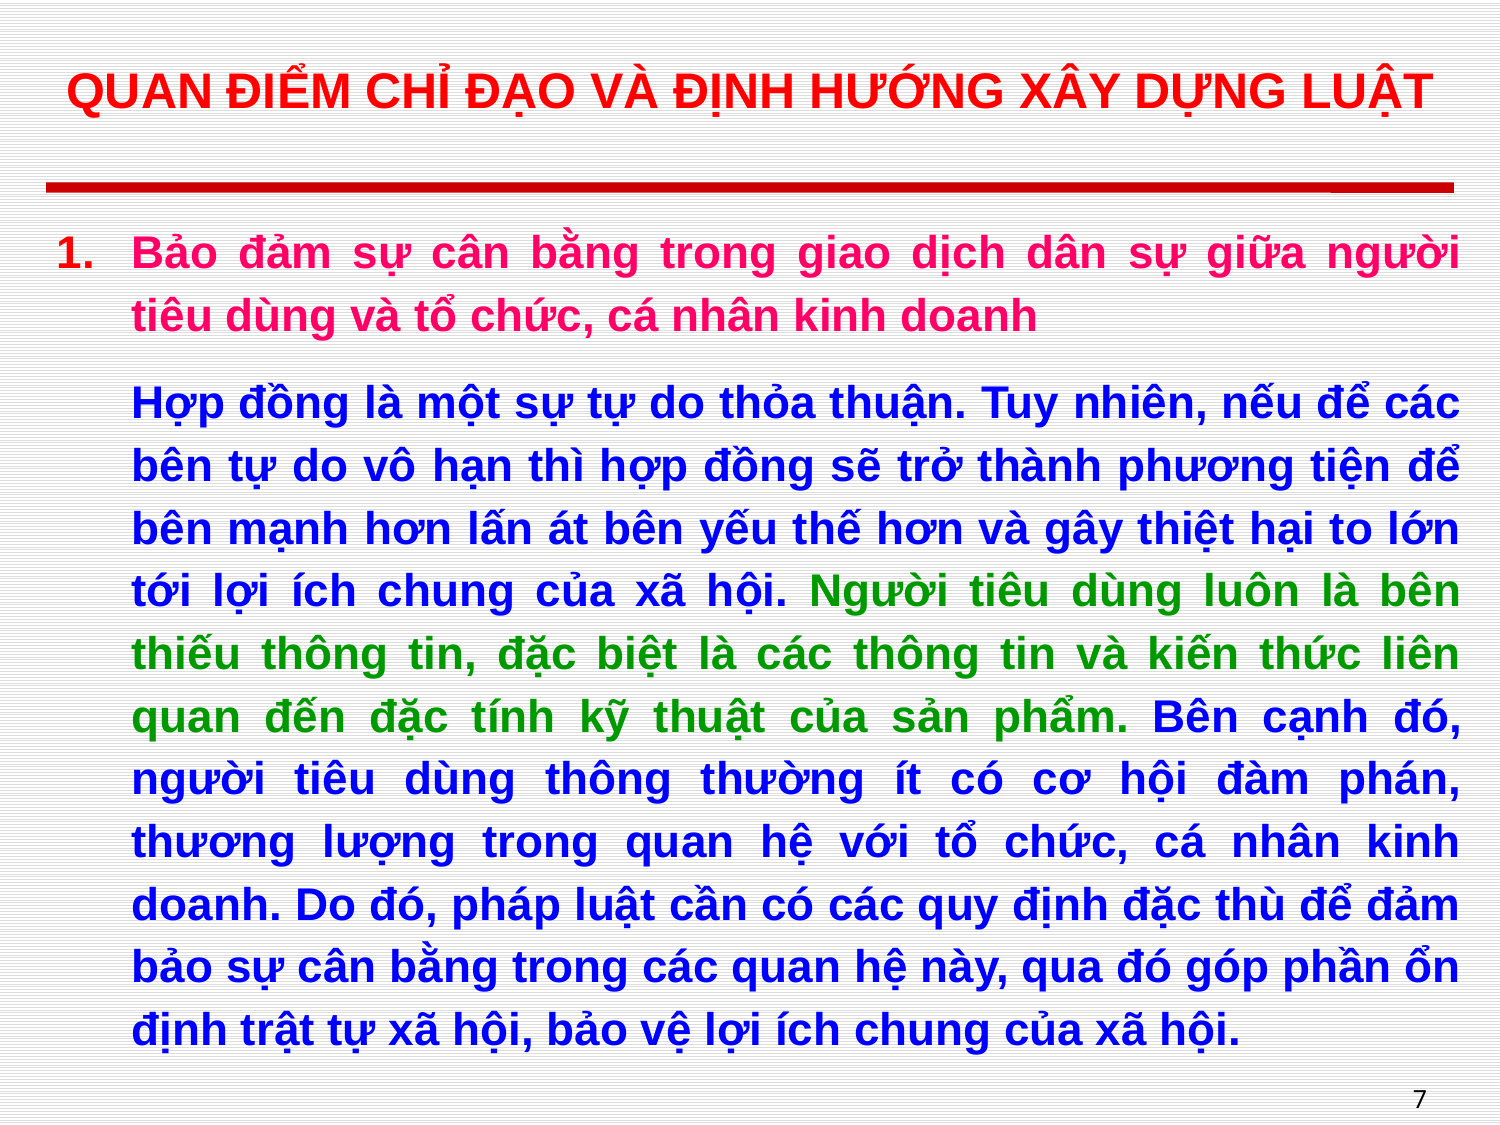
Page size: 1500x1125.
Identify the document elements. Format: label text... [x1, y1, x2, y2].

text_box Bảo đảm sự cân bằng trong giao dịch dân sự giữa người tiêu dùng và tổ chức, cá nhân kinh doanh Hợp đồng là một sự tự do thỏa thuận. Tuy nhiên, nếu để các bên tự do vô hạn thì hợp đồng sẽ trở thành phương tiện để bên mạnh hơn lấn át bên yếu thế hơn và gây thiệt hại to lớn tới lợi ích chung của xã hội. Người tiêu dùng luôn là bên thiếu thông tin, đặc biệt là các thông tin và kiến thức liên quan đến đặc tính kỹ thuật của sản phẩm. Bên cạnh đó, người tiêu dùng thông thường ít có cơ hội đàm phán, thương lượng trong quan hệ với tổ chức, cá nhân kinh doanh. Do đó, pháp luật cần có các quy định đặc thù để đảm bảo sự cân bằng trong các quan hệ này, qua đó góp phần ổn định trật tự xã hội, bảo vệ lợi ích chung của xã hội. [23, 199, 1477, 1088]
title QUAN ĐIỂM CHỈ ĐẠO VÀ ĐỊNH HƯỚNG XÂY DỰNG LUẬT [38, 24, 1463, 150]
